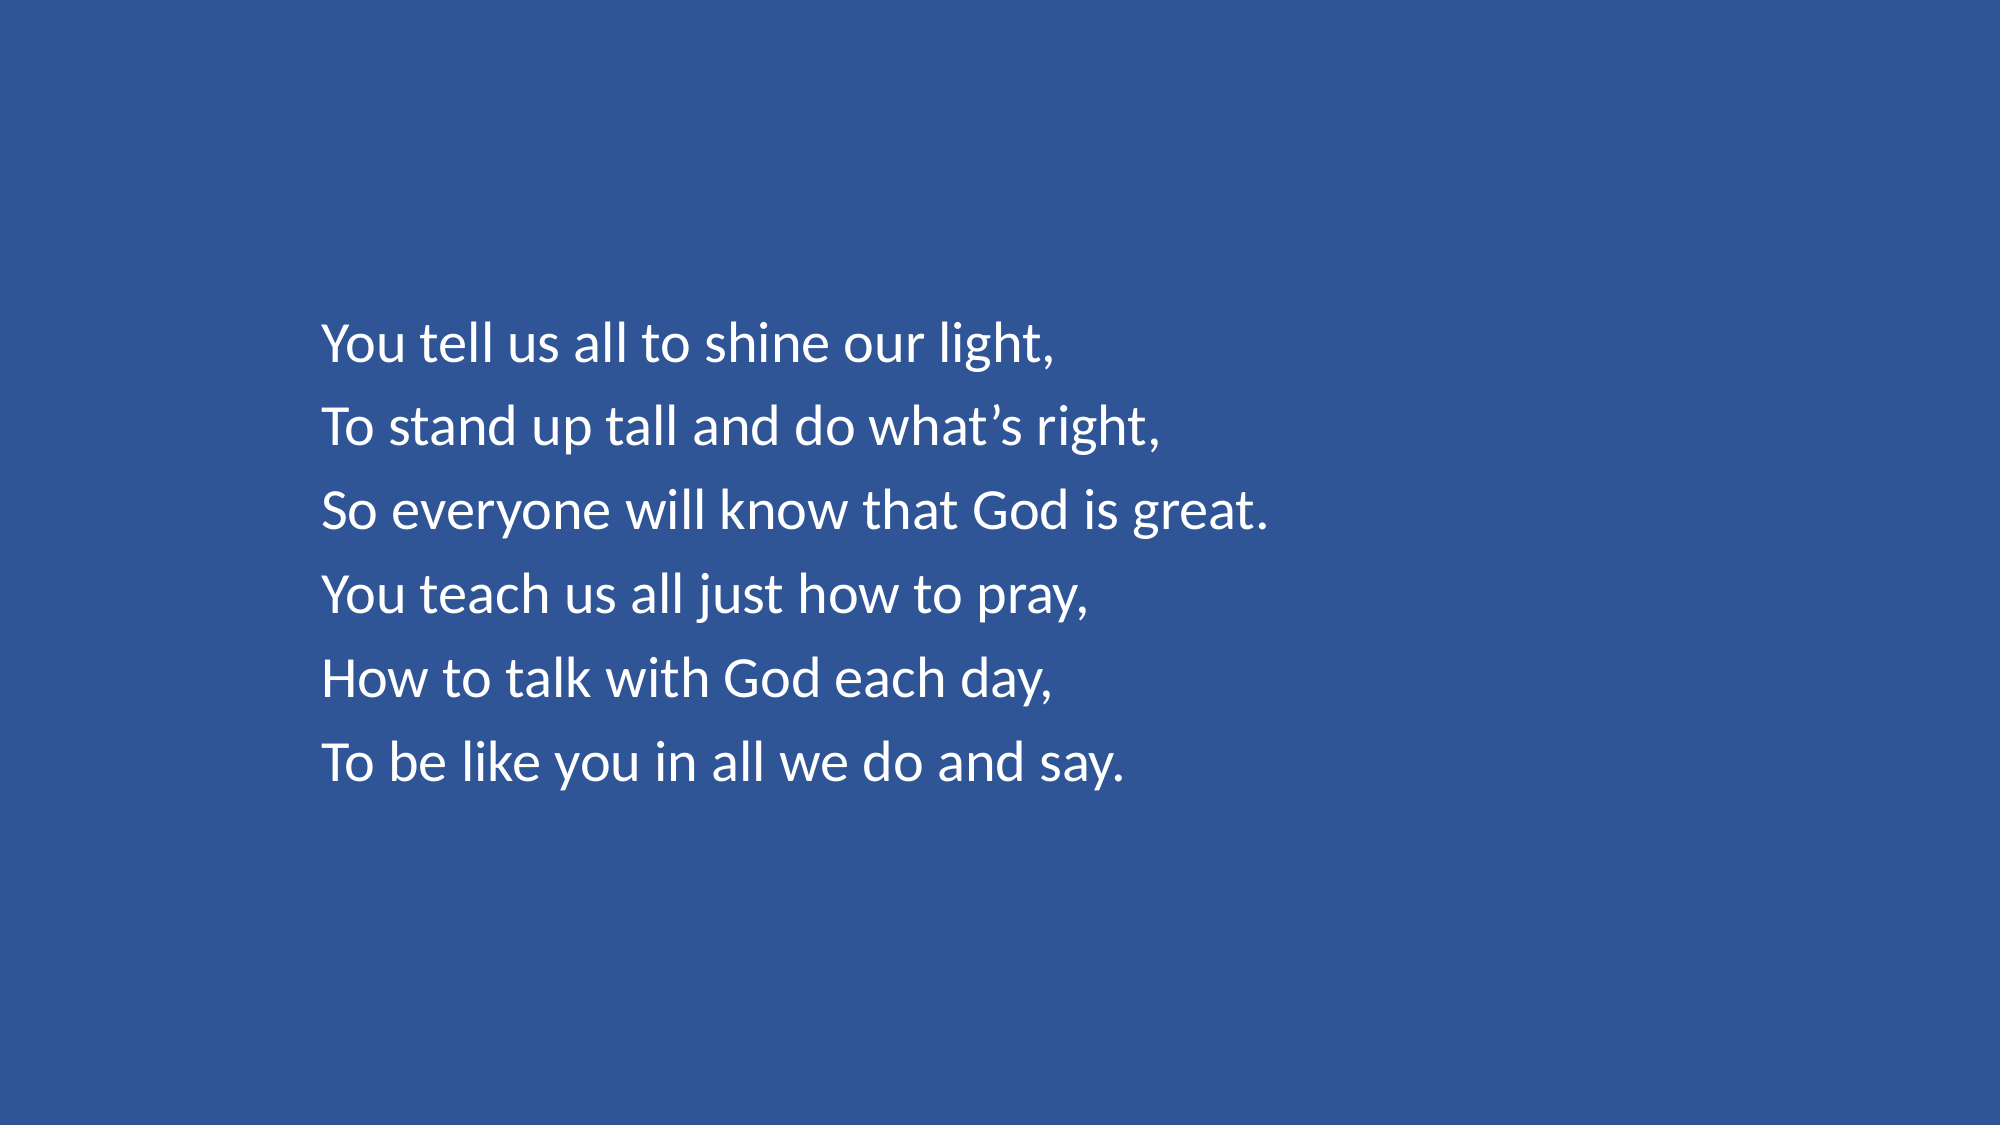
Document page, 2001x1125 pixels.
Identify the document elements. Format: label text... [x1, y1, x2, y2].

list You tell us all to shine our light, To stand up tall and do what’s right, So everyone will know that God is great. You teach us all just how to pray, How to talk with God each day, To be like you in all we do and say. [306, 304, 1694, 821]
